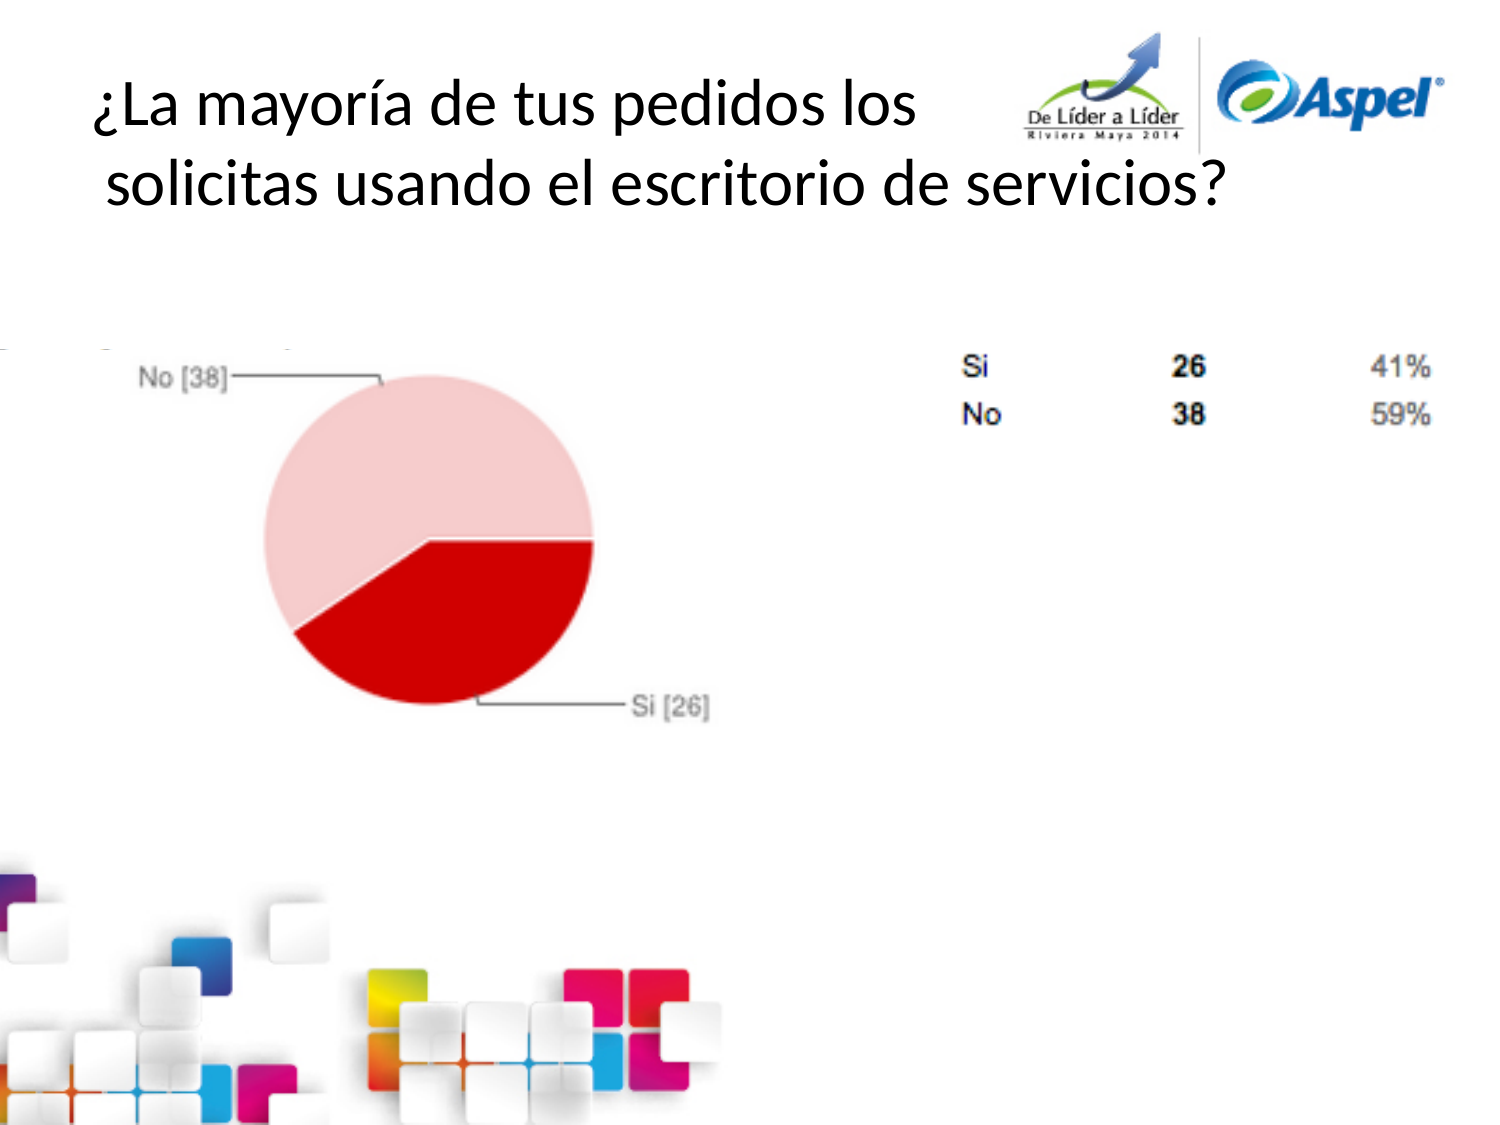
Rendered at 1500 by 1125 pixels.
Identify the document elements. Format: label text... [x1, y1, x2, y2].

title ¿La mayoría de tus pedidos los solicitas usando el escritorio de servicios? [75, 45, 1425, 233]
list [0, 349, 1500, 964]
picture [0, 0, 1500, 349]
picture [0, 964, 1500, 1125]
